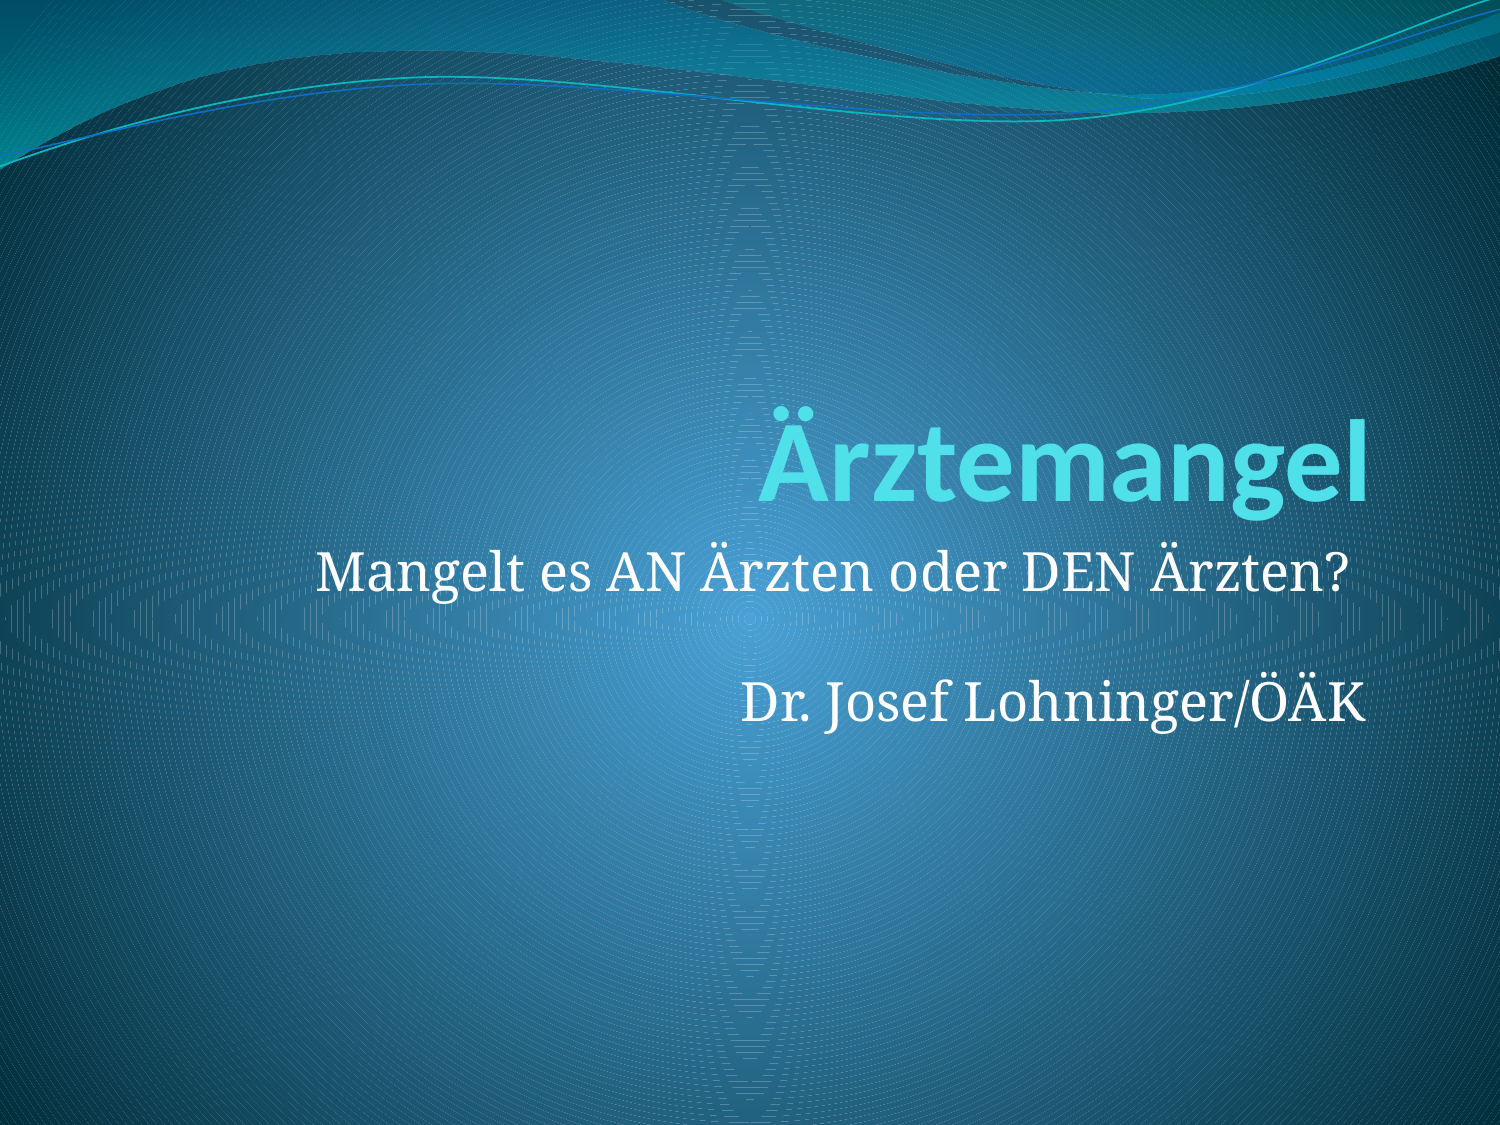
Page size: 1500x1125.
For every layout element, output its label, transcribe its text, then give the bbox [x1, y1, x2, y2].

title Ärztemangel [87, 224, 1376, 525]
subtitle Mangelt es AN Ärzten oder DEN Ärzten? Dr. Josef Lohninger/ÖÄK [87, 529, 1376, 818]
